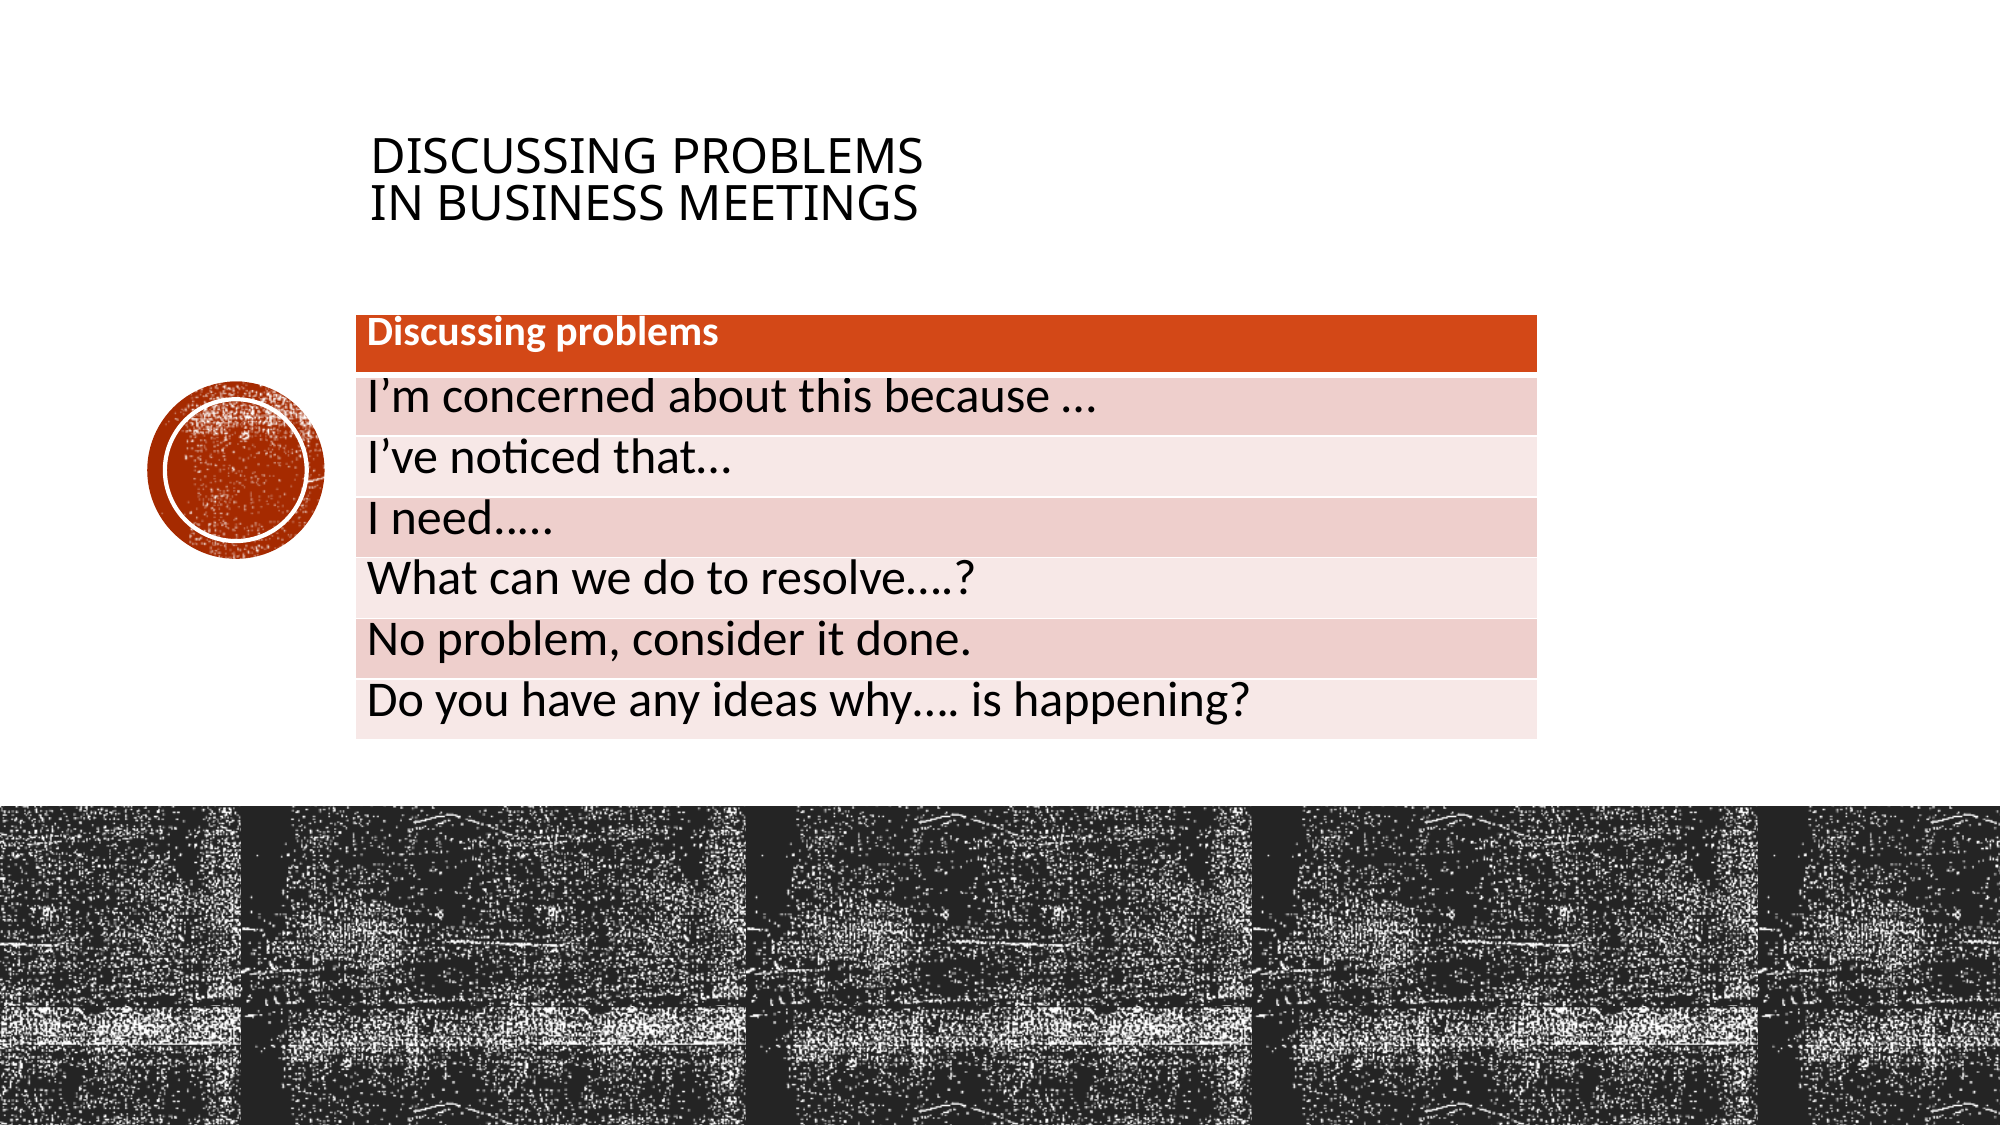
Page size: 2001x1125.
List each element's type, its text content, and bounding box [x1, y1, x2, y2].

title Discussing problems in business meetings [355, 128, 1927, 239]
list [355, 239, 1841, 733]
table_cell I’ve noticed that… [356, 437, 1537, 496]
table_cell I’m concerned about this because … [356, 378, 1537, 435]
table_header Discussing problems [356, 315, 1537, 372]
table_cell Do you have any ideas why…. is happening? [356, 680, 1537, 739]
table_cell What can we do to resolve….? [356, 558, 1537, 618]
table_cell I need..… [356, 498, 1537, 557]
table_cell No problem, consider it done. [356, 619, 1537, 678]
